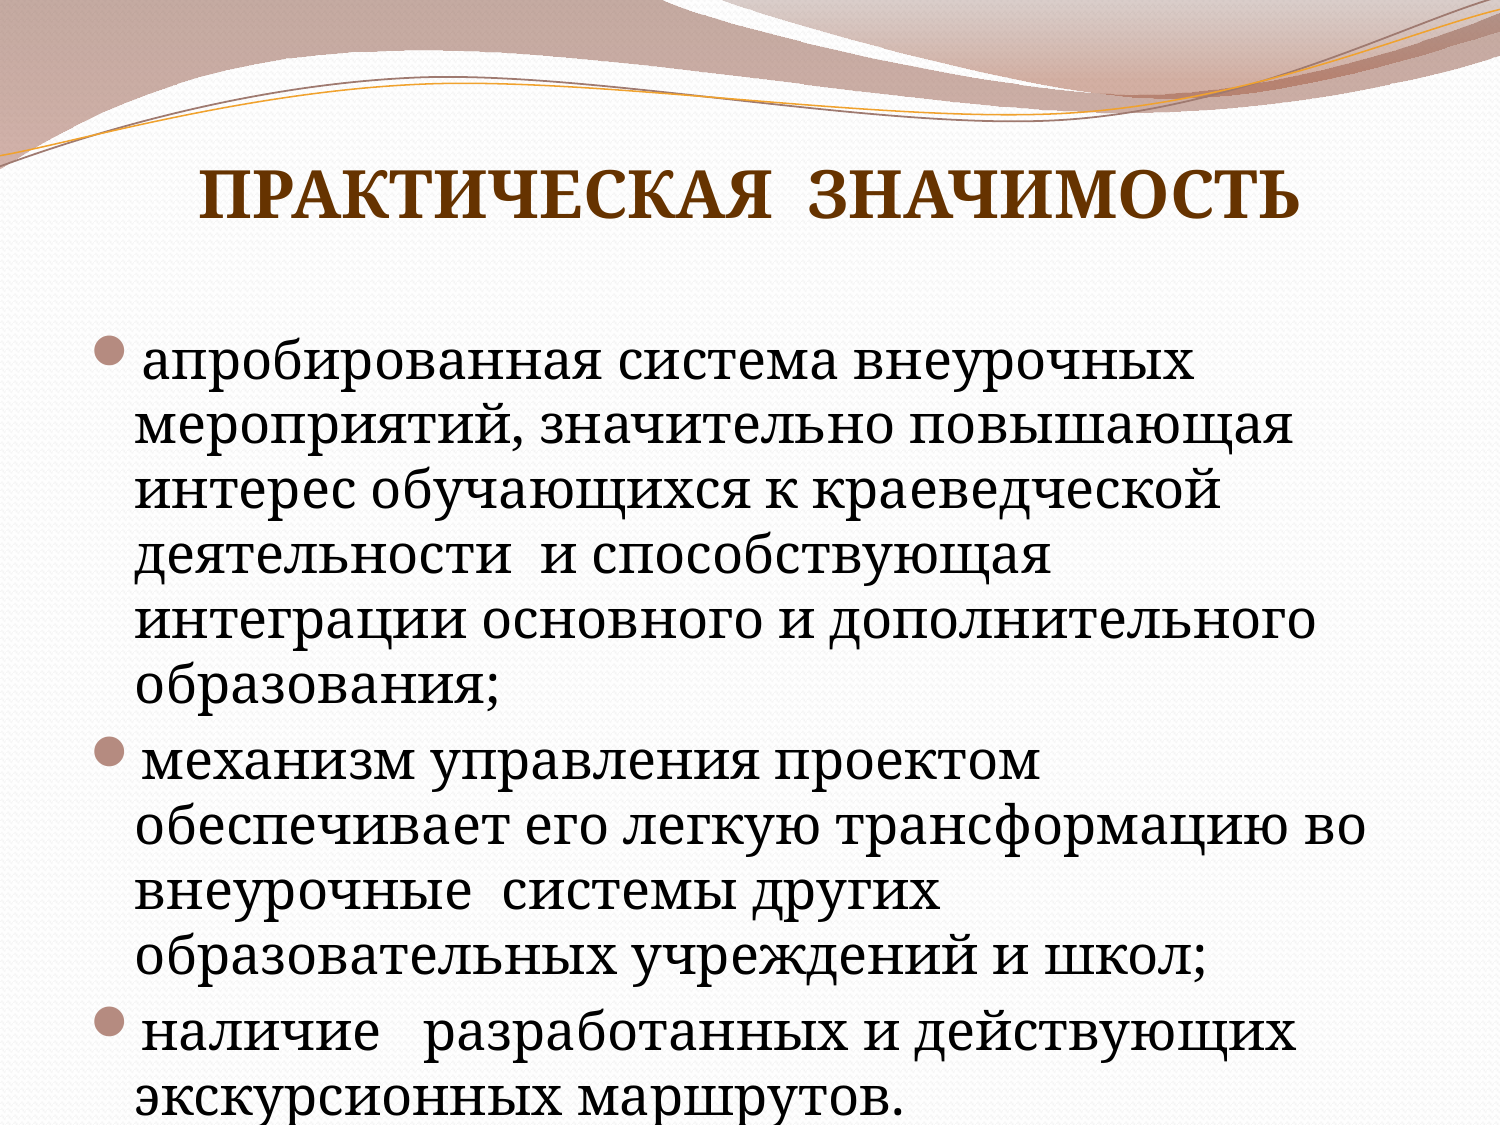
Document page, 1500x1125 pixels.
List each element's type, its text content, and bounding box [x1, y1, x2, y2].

list апробированная система внеурочных мероприятий, значительно повышающая интерес обучающихся к краеведческой деятельности и способствующая интеграции основного и дополнительного образования; механизм управления проектом обеспечивает его легкую трансформацию во внеурочные системы других образовательных учреждений и школ; наличие разработанных и действующих экскурсионных маршрутов. [74, 317, 1426, 1038]
title ПРАКТИЧЕСКАЯ ЗНАЧИМОСТЬ [74, 115, 1426, 232]
